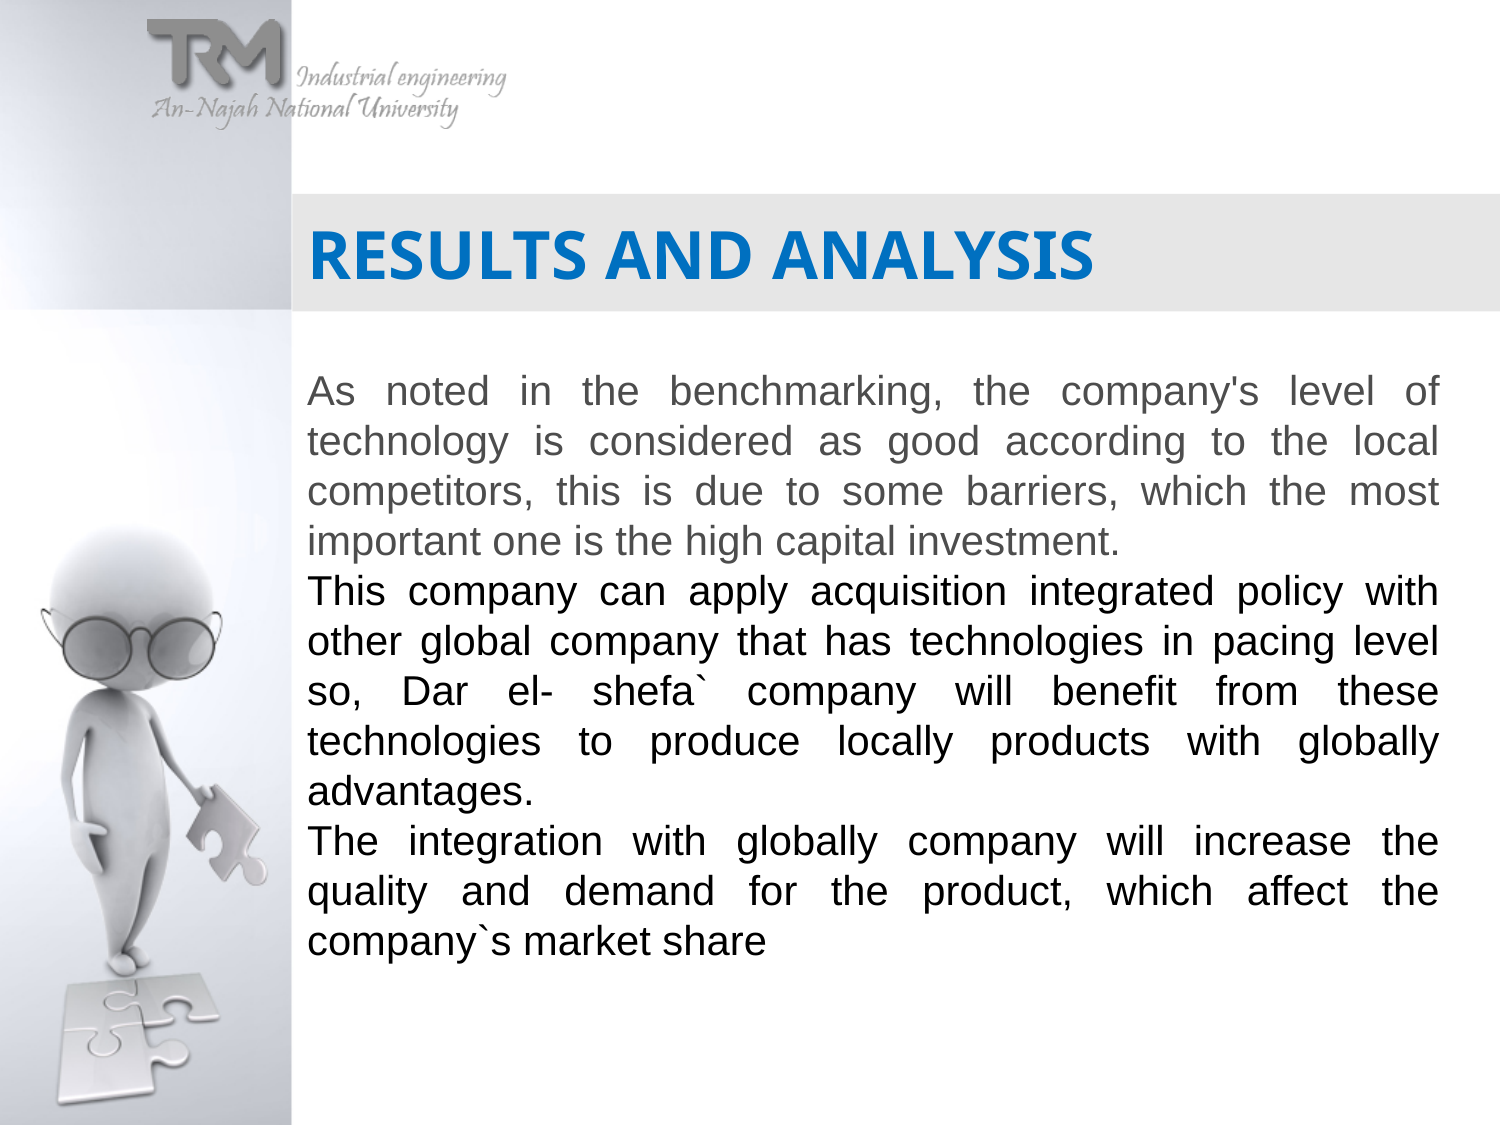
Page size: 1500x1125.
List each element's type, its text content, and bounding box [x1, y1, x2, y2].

title Results and analysis [292, 193, 1500, 312]
text_box As noted in the benchmarking, the company's level of technology is considered as good according to the local competitors, this is due to some barriers, which the most important one is the high capital investment. This company can apply acquisition integrated policy with other global company that has technologies in pacing level so, Dar el- shefa` company will benefit from these technologies to produce locally products with globally advantages. The integration with globally company will increase the quality and demand for the product, which affect the company`s market share [247, 342, 1500, 964]
picture [0, 0, 1500, 1125]
